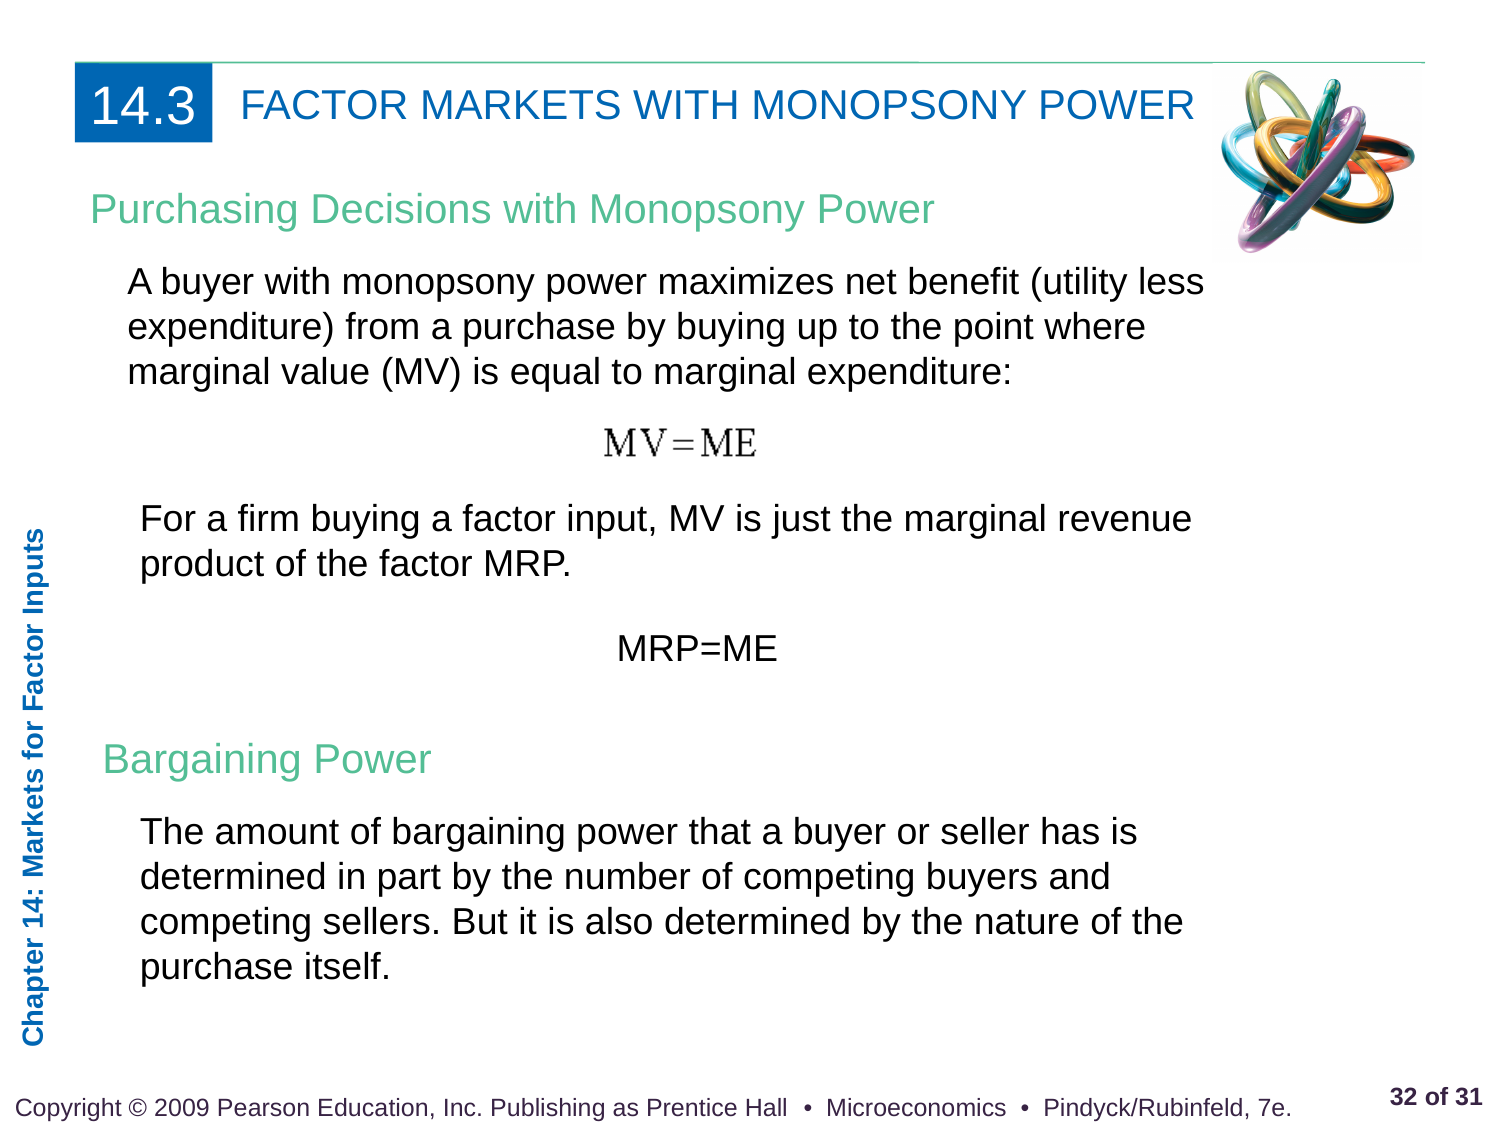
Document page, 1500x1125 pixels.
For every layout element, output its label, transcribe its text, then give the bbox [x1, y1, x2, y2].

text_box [74, 62, 1213, 143]
picture [1212, 63, 1422, 263]
text_box Purchasing Decisions with Monopsony Power [74, 174, 1138, 238]
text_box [1420, 62, 1426, 69]
text_box Bargaining Power [87, 724, 1150, 788]
text_box MRP=ME [601, 616, 852, 676]
text_box The amount of bargaining power that a buyer or seller has is determined in part by the number of competing buyers and competing sellers. But it is also determined by the nature of the purchase itself. [124, 799, 1238, 995]
text_box A buyer with monopsony power maximizes net benefit (utility less expenditure) from a purchase by buying up to the point where marginal value (MV) is equal to marginal expenditure: [112, 249, 1263, 400]
picture [599, 424, 765, 463]
text_box For a firm buying a factor input, MV is just the marginal revenue product of the factor MRP. [124, 486, 1238, 592]
